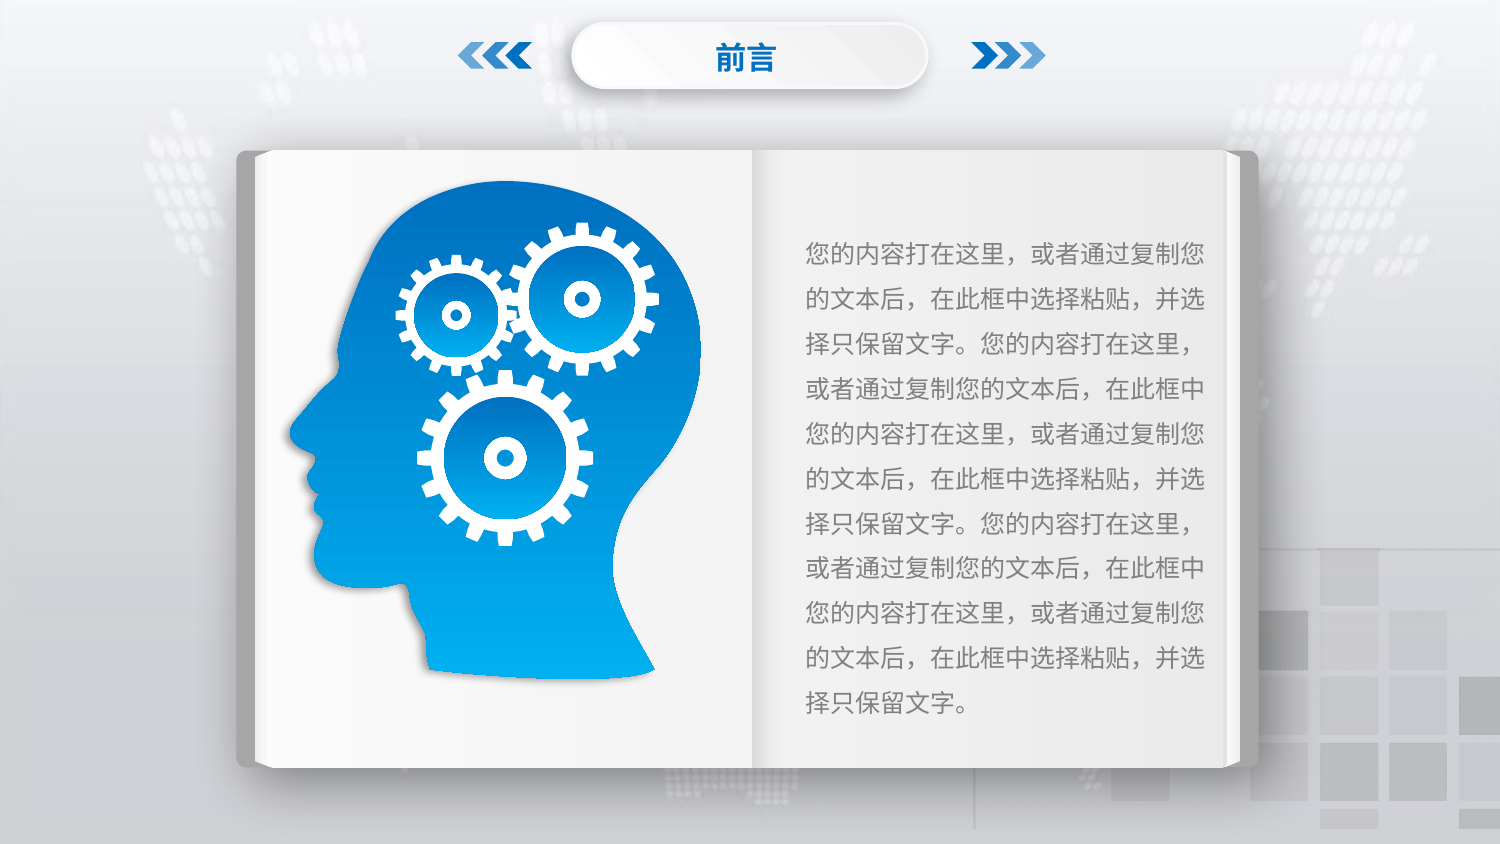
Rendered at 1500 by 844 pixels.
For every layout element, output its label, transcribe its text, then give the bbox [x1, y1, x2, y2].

text_box 前言 [617, 34, 876, 81]
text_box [236, 150, 1259, 768]
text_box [395, 254, 500, 376]
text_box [505, 222, 659, 376]
text_box [570, 21, 930, 90]
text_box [971, 41, 1046, 69]
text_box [416, 369, 594, 547]
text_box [457, 41, 533, 69]
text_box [973, 548, 1500, 829]
picture [0, 0, 1500, 844]
